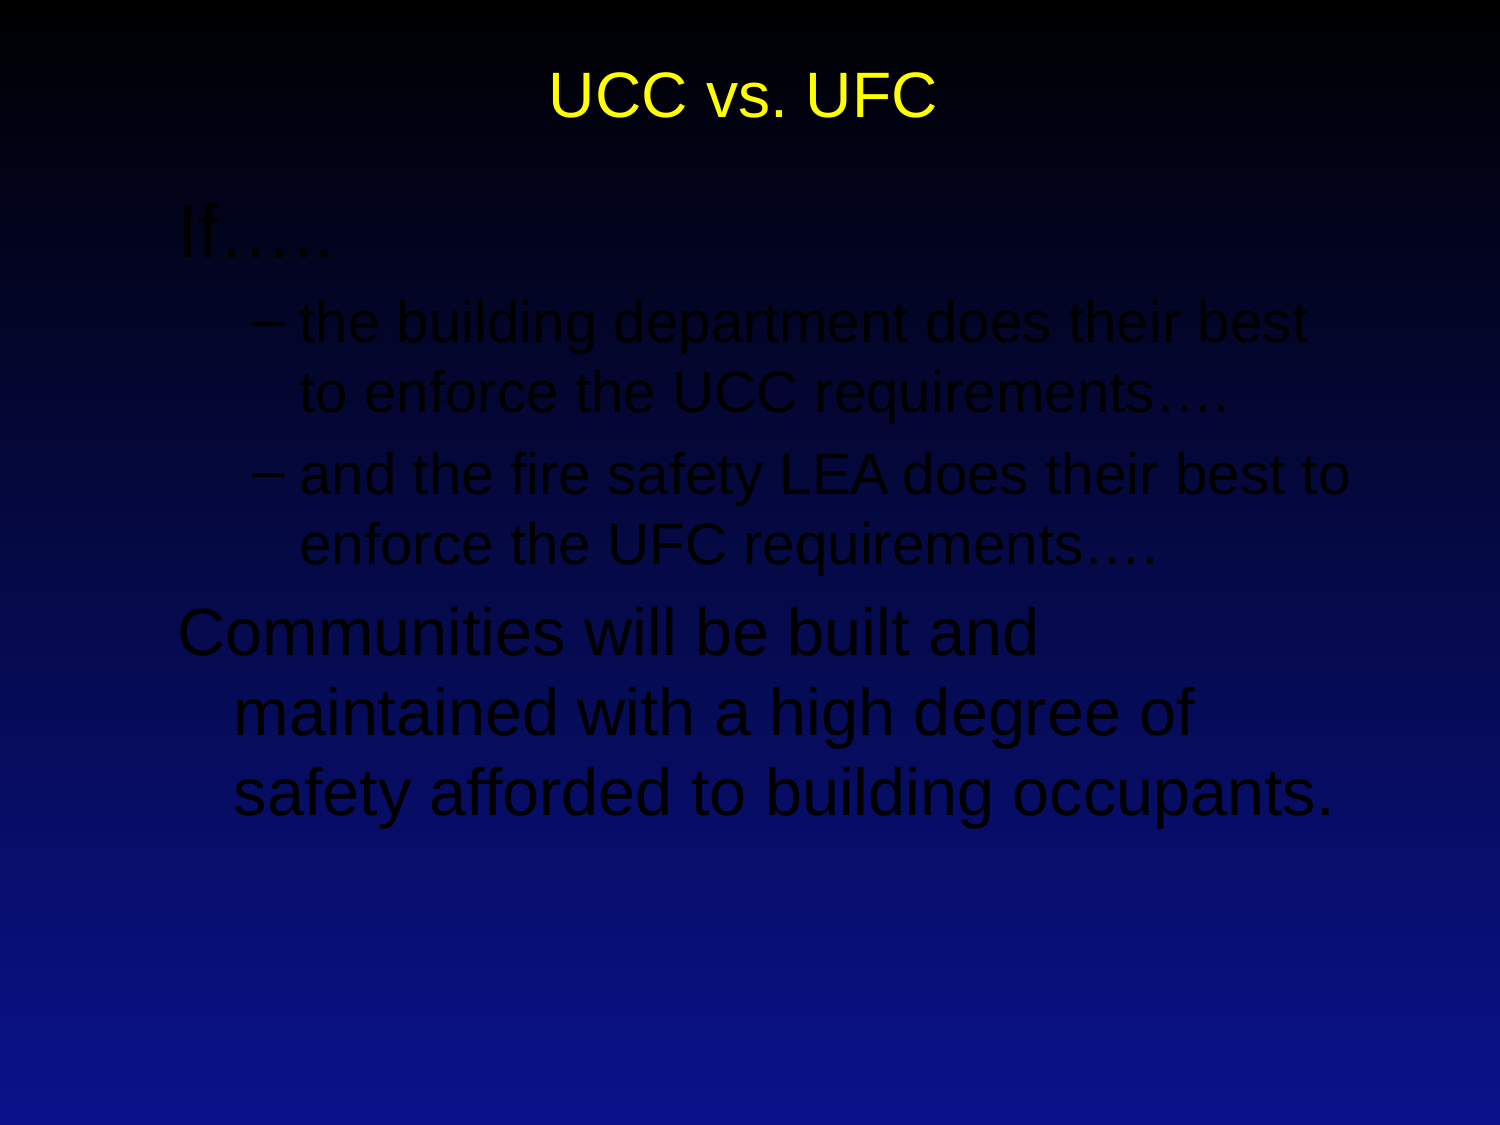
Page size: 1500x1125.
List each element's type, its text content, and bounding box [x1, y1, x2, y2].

title UCC vs. UFC [125, 45, 1363, 138]
list If….. the building department does their best to enforce the UCC requirements…. and the fire safety LEA does their best to enforce the UFC requirements…. Communities will be built and maintained with a high degree of safety afforded to building occupants. [162, 174, 1375, 1100]
